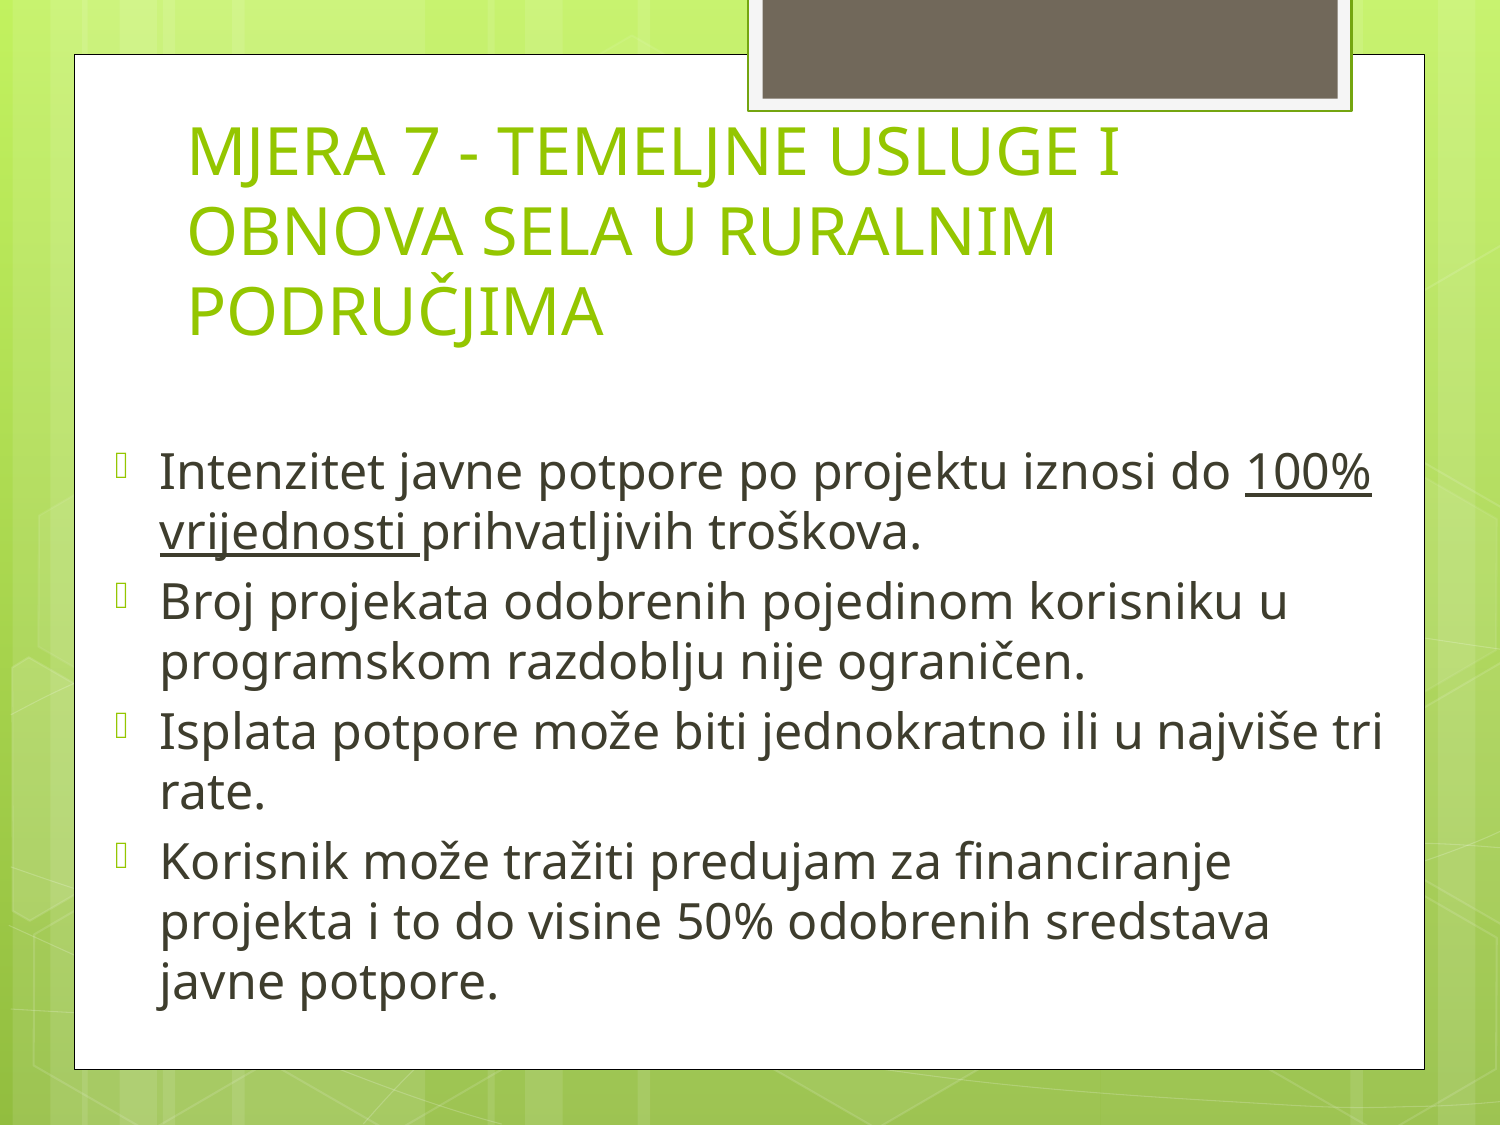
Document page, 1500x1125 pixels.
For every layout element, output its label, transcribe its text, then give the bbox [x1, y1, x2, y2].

list Intenzitet javne potpore po projektu iznosi do 100% vrijednosti prihvatljivih troškova. Broj projekata odobrenih pojedinom korisniku u programskom razdoblju nije ograničen. Isplata potpore može biti jednokratno ili u najviše tri rate. Korisnik može tražiti predujam za financiranje projekta i to do visine 50% odobrenih sredstava javne potpore. [88, 361, 1412, 1071]
title MJERA 7 - TEMELJNE USLUGE I OBNOVA SELA U RURALNIM PODRUČJIMA [171, 168, 1324, 357]
